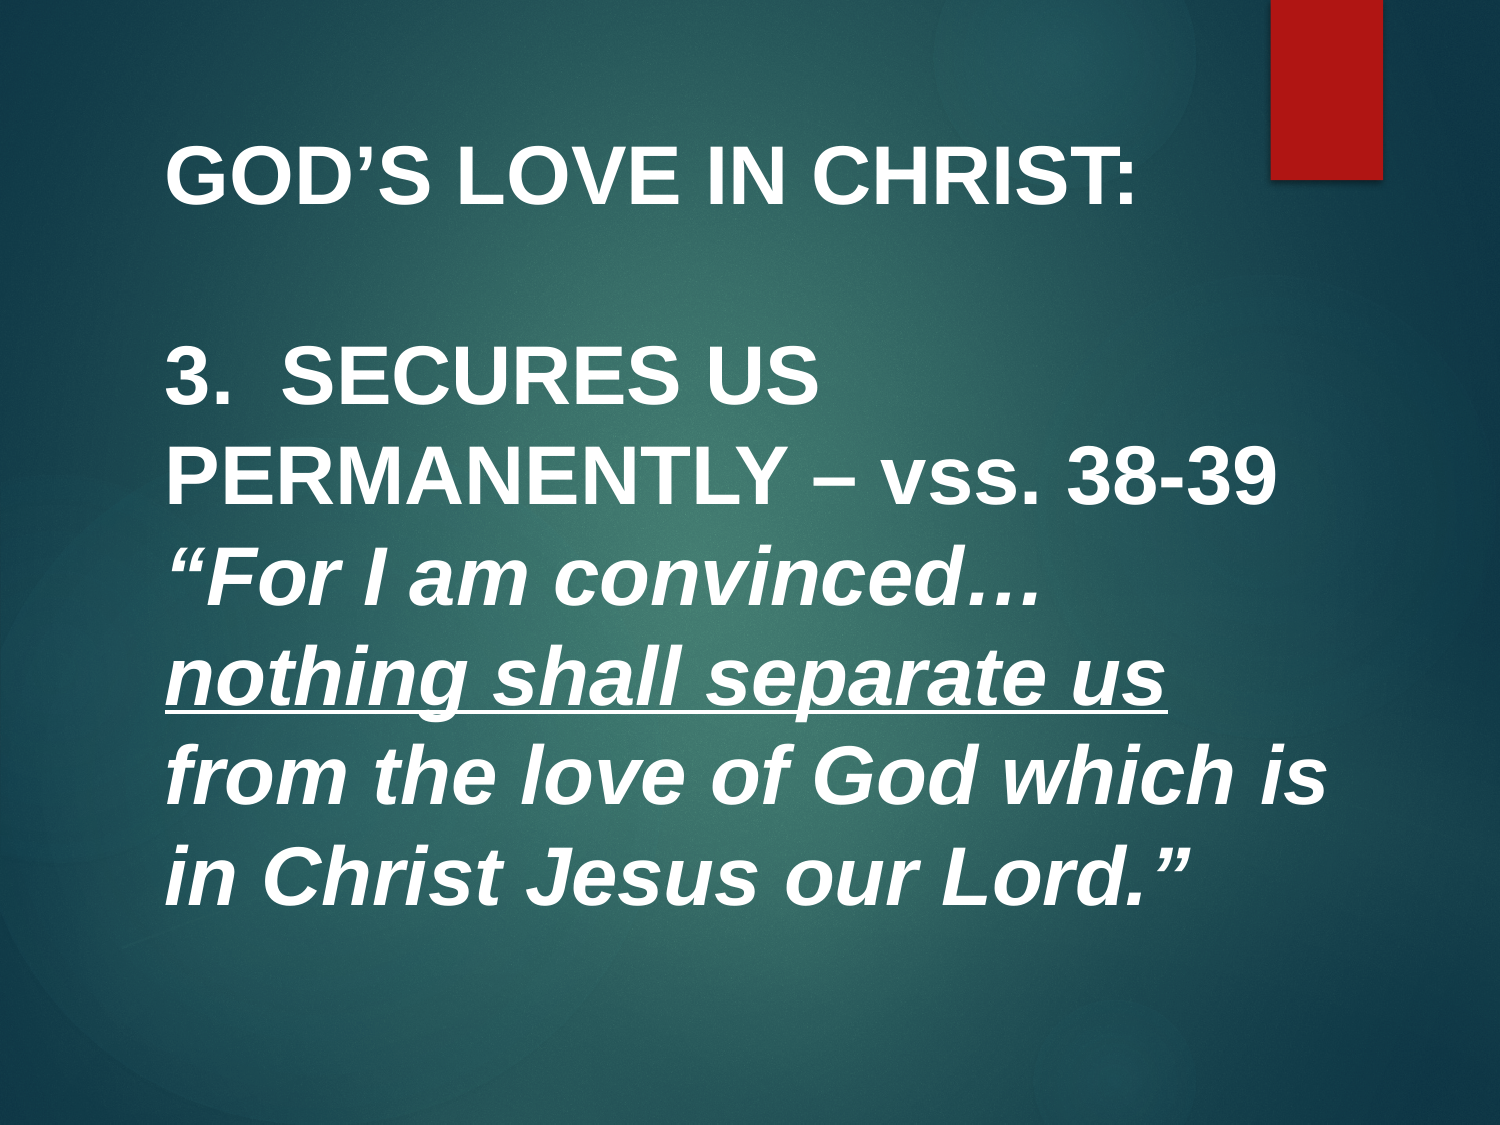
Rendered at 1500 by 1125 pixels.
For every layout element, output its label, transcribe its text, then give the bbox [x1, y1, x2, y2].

text_box GOD’S LOVE IN CHRIST: 3. SECURES US PERMANENTLY – vss. 38-39 “For I am convinced… nothing shall separate us from the love of God which is in Christ Jesus our Lord.” [150, 114, 1381, 929]
